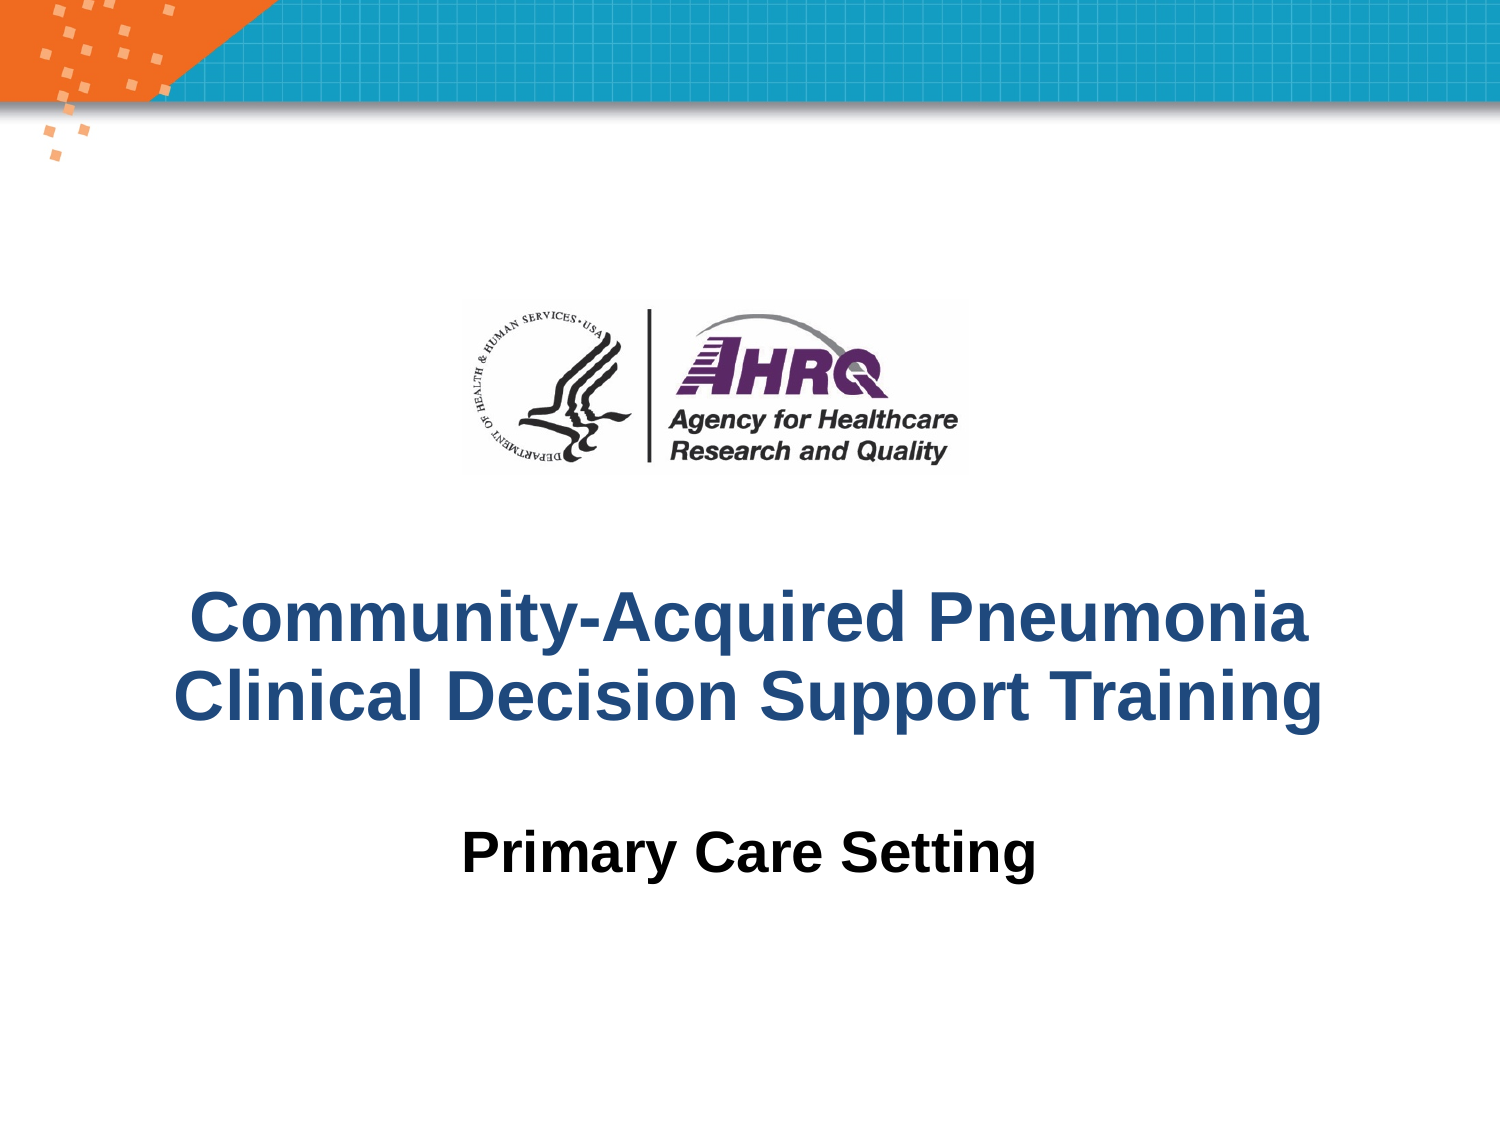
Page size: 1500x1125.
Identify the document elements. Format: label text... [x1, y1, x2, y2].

picture [0, 0, 1500, 168]
picture [462, 299, 969, 476]
text_box Community-Acquired Pneumonia Clinical Decision Support Training [74, 525, 1425, 788]
text_box Primary Care Setting [74, 812, 1425, 1005]
